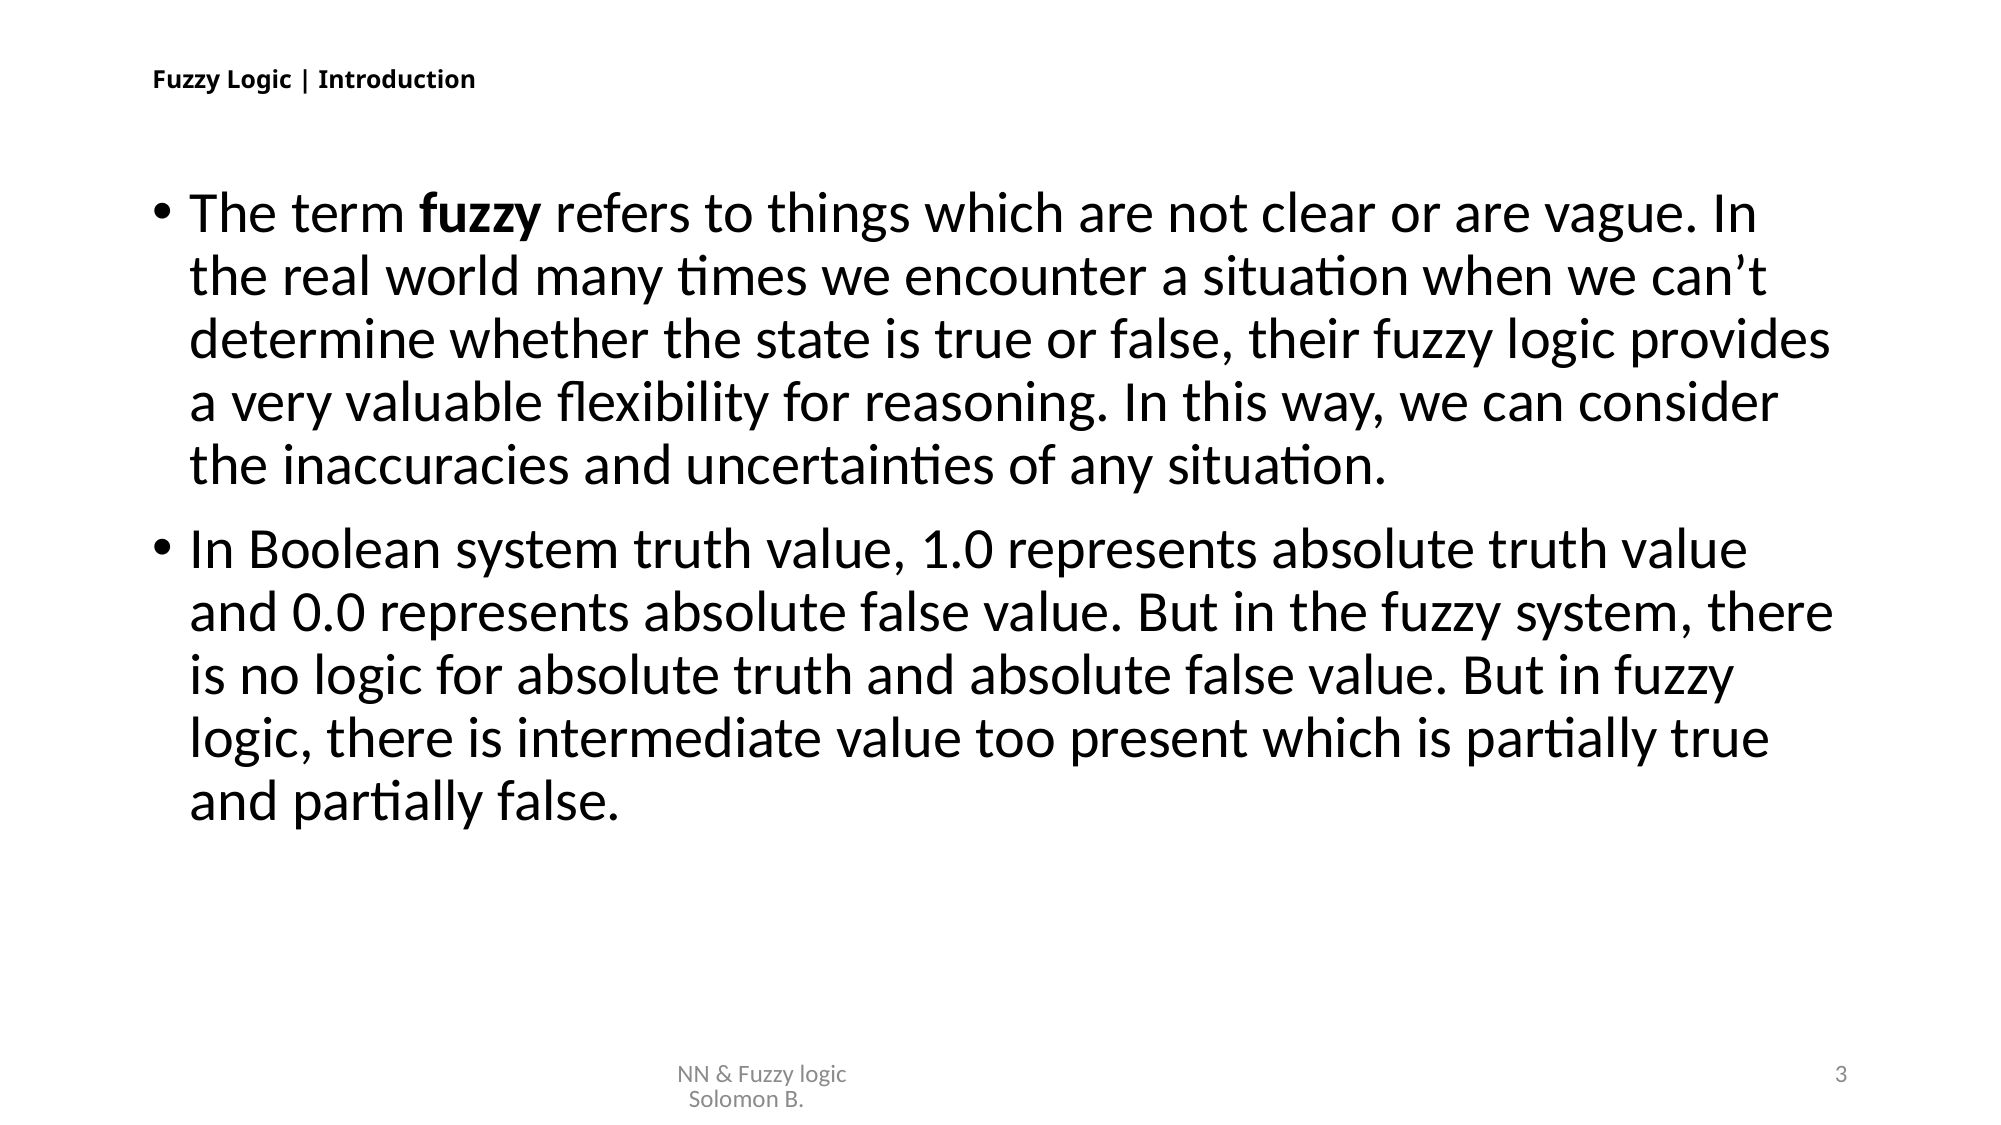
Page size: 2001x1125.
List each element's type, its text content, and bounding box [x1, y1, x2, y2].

slide_number 3 [1412, 1042, 1863, 1103]
list The term fuzzy refers to things which are not clear or are vague. In the real world many times we encounter a situation when we can’t determine whether the state is true or false, their fuzzy logic provides a very valuable flexibility for reasoning. In this way, we can consider the inaccuracies and uncertainties of any situation. In Boolean system truth value, 1.0 represents absolute truth value and 0.0 represents absolute false value. But in the fuzzy system, there is no logic for absolute truth and absolute false value. But in fuzzy logic, there is intermediate value too present which is partially true and partially false. [137, 174, 1863, 1014]
footer NN & Fuzzy logic Solomon B. [662, 1042, 1338, 1103]
title Fuzzy Logic | Introduction [137, 59, 1863, 132]
